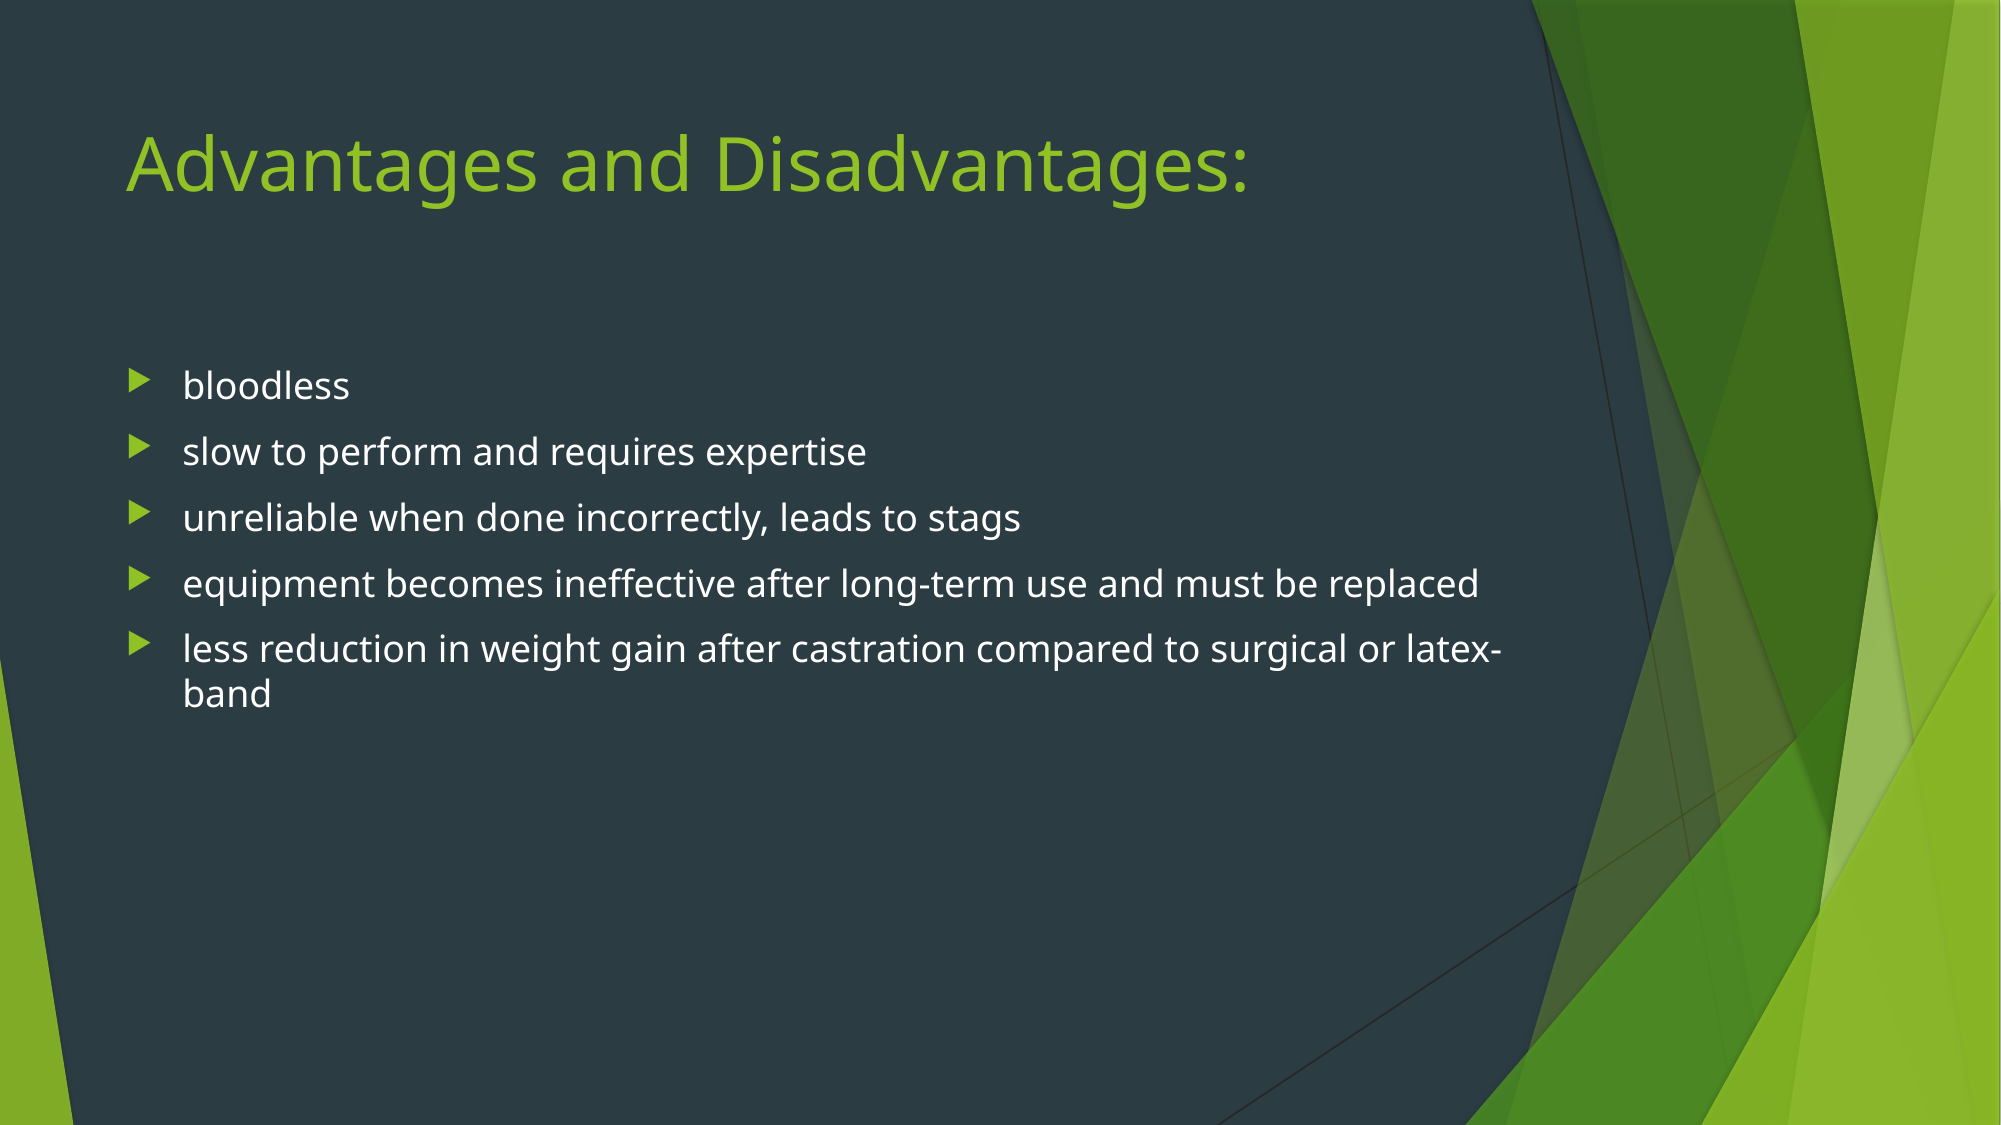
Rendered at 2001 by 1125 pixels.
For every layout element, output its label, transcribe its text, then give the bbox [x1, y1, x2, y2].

title Advantages and Disadvantages: [111, 108, 1522, 326]
list bloodless slow to perform and requires expertise unreliable when done incorrectly, leads to stags equipment becomes ineffective after long-term use and must be replaced less reduction in weight gain after castration compared to surgical or latex-band [111, 354, 1522, 992]
